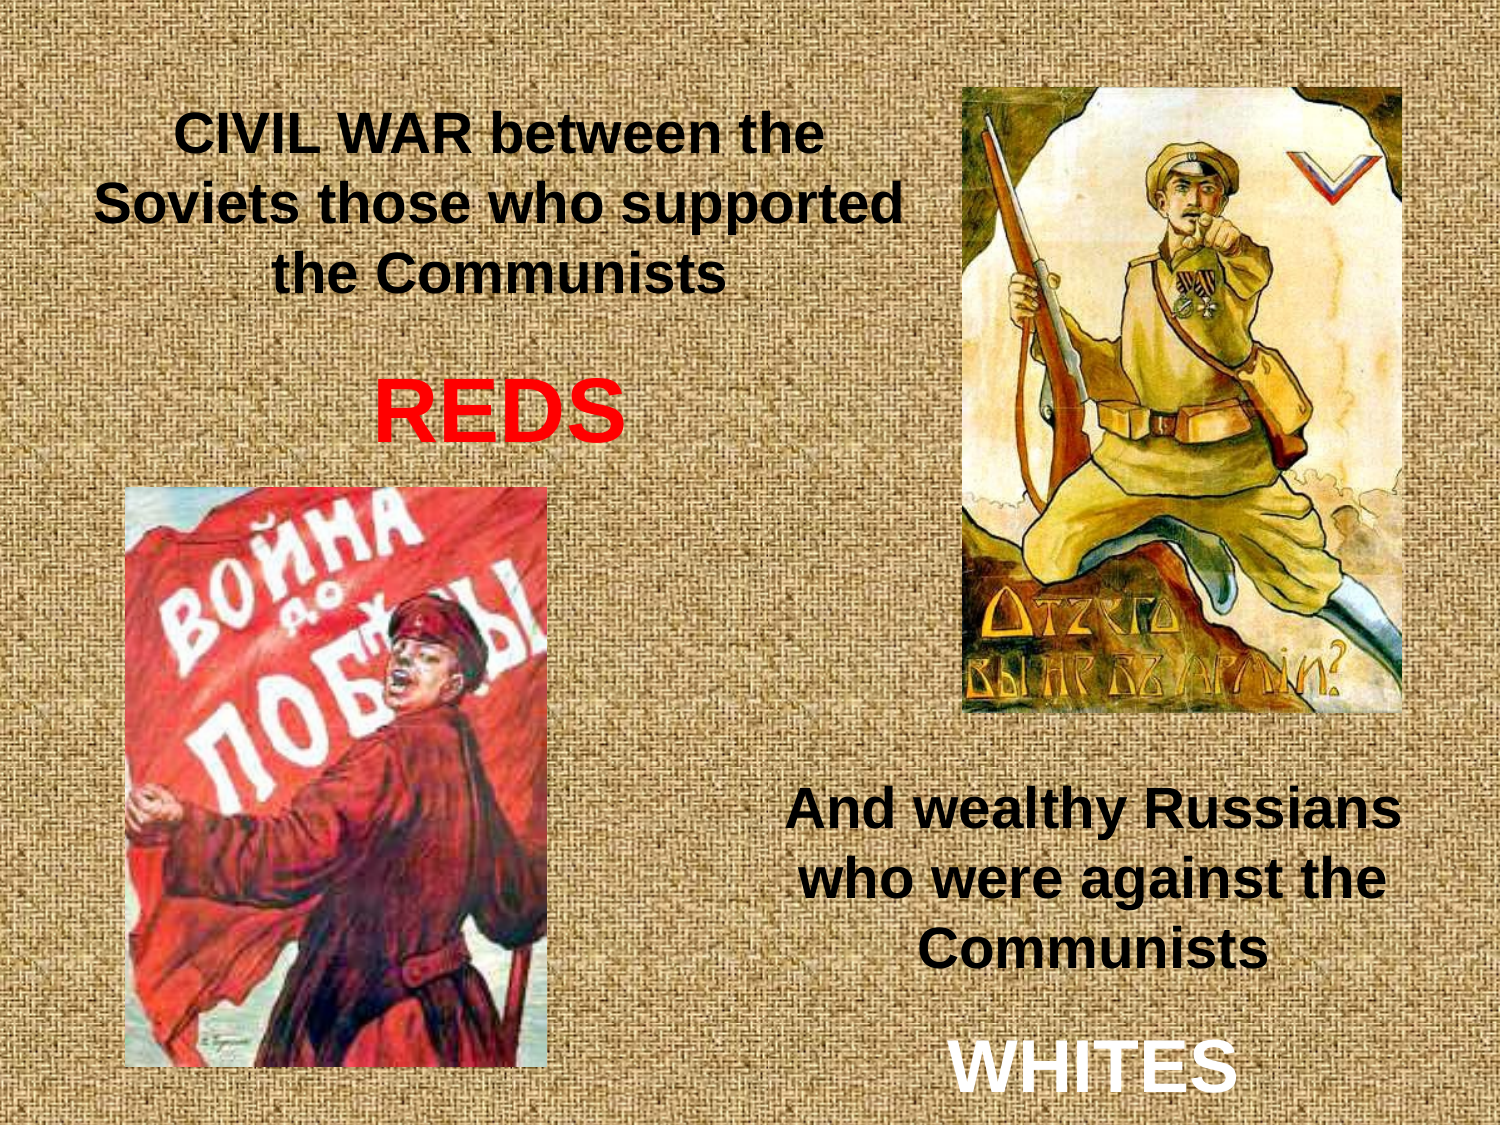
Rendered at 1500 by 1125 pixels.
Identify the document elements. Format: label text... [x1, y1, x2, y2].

picture [0, 0, 1500, 1125]
text_box And wealthy Russians who were against the Communists WHITES [749, 762, 1438, 1115]
text_box CIVIL WAR between the Soviets those who supported the Communists REDS [75, 87, 925, 468]
